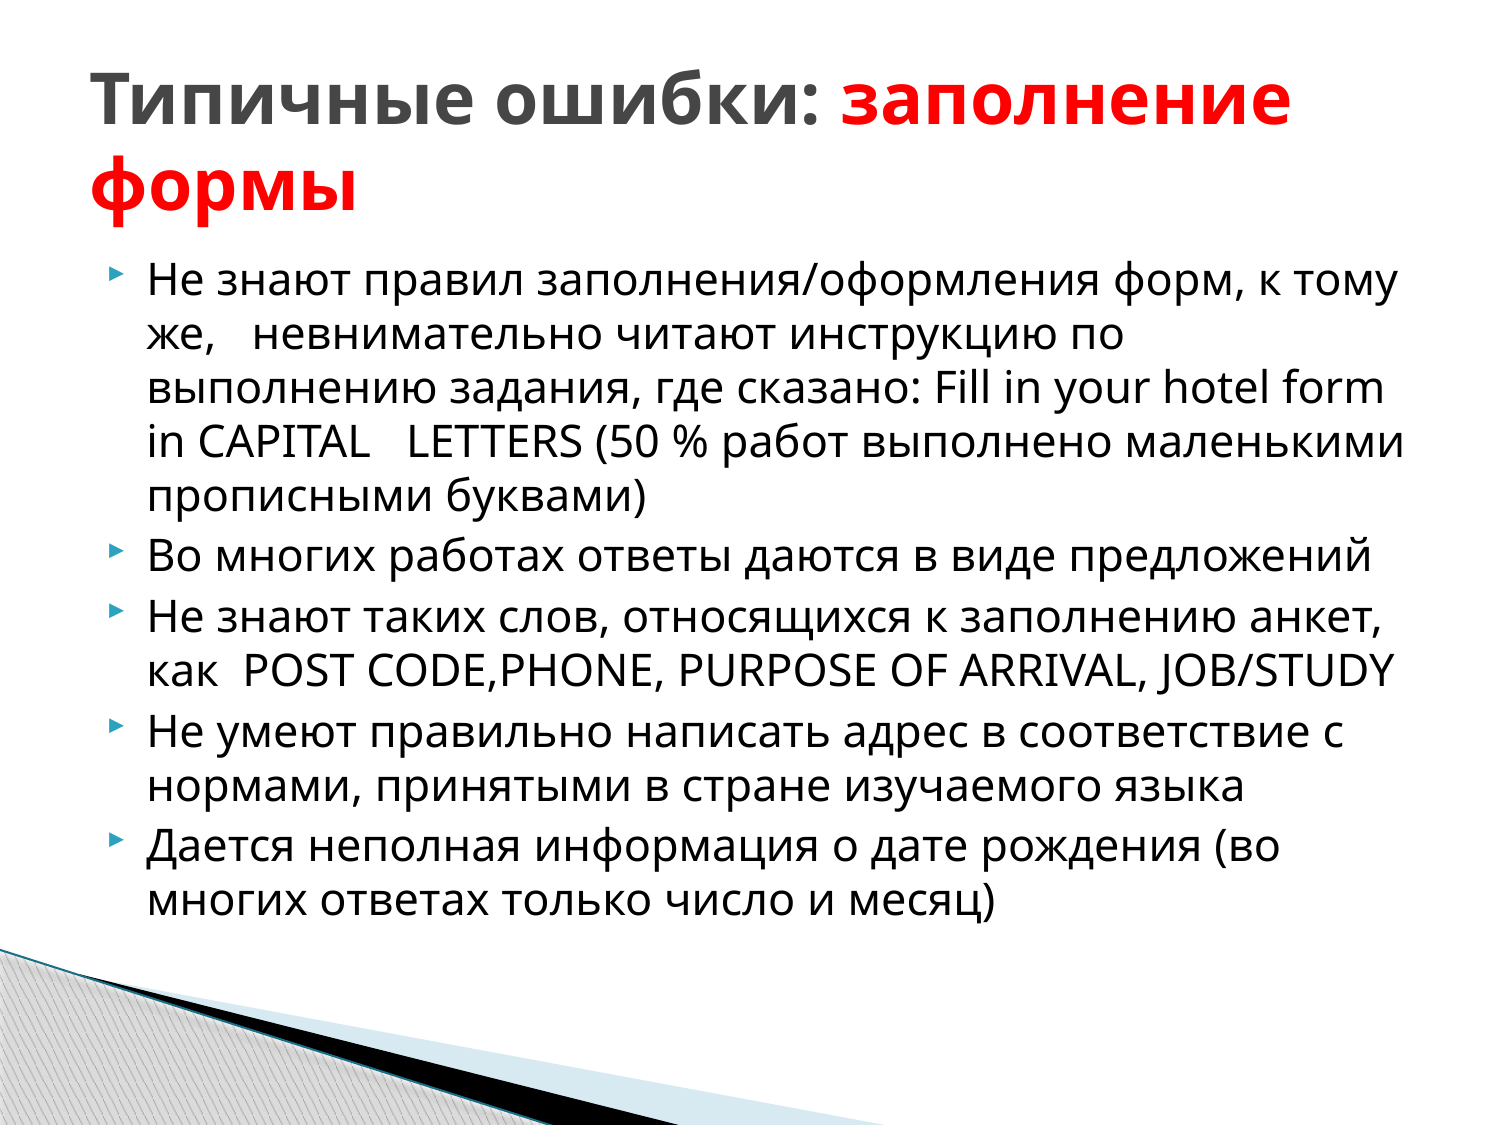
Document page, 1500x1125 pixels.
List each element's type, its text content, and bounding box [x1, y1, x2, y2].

list Не знают правил заполнения/оформления форм, к тому же, невнимательно читают инструкцию по выполнению задания, где сказано: Fill in your hotel form in CAPITAL LETTERS (50 % работ выполнено маленькими прописными буквами) Во многих работах ответы даются в виде предложений Не знают таких слов, относящихся к заполнению анкет, как POST CODE,PHONE, PURPOSE OF ARRIVAL, JOB/STUDY Не умеют правильно написать адрес в соответствие с нормами, принятыми в стране изучаемого языка Дается неполная информация о дате рождения (во многих ответах только число и месяц) [75, 243, 1425, 986]
title Типичные ошибки: заполнение формы [75, 45, 1425, 233]
